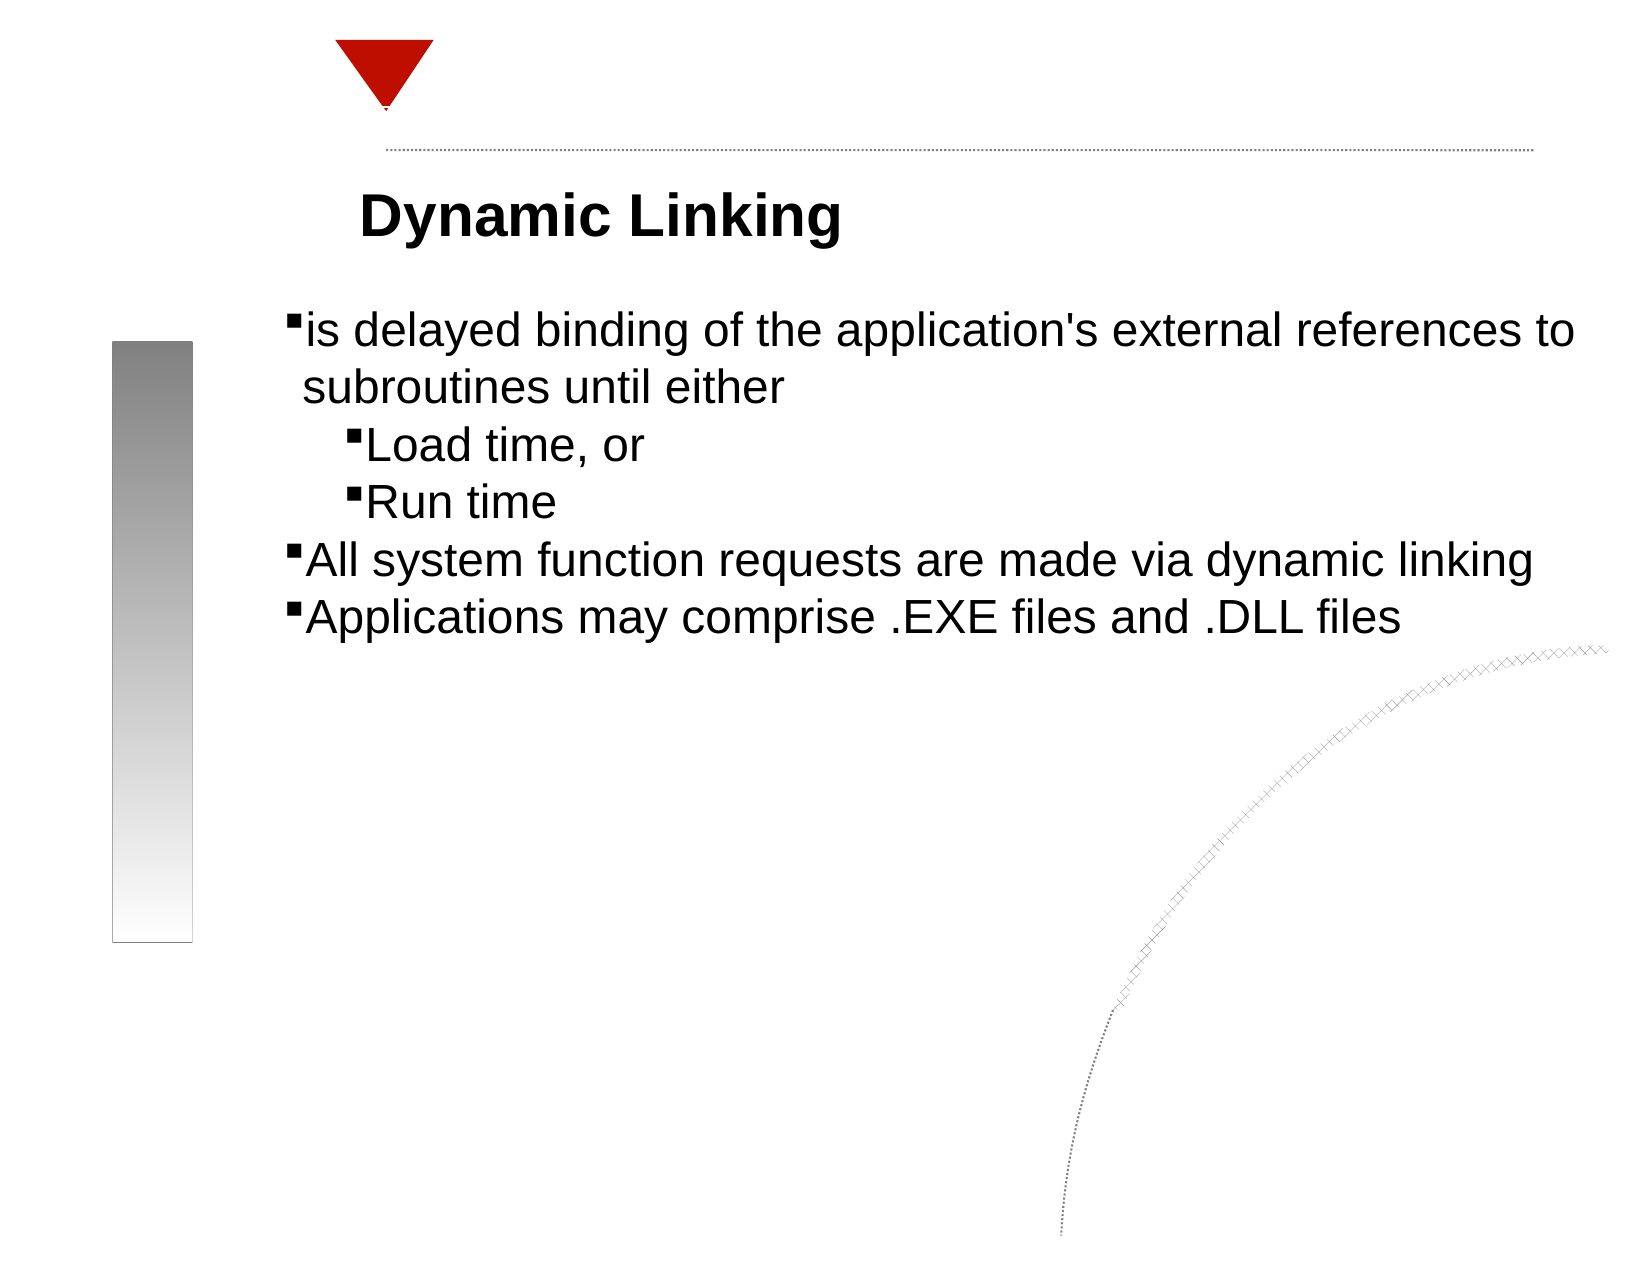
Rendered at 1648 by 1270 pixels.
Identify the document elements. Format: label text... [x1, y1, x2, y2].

text_box Dynamic Linking [359, 107, 1578, 298]
text_box is delayed binding of the application's external references to subroutines until either Load time, or Run time All system function requests are made via dynamic linking Applications may comprise .EXE files and .DLL files [283, 298, 1585, 644]
